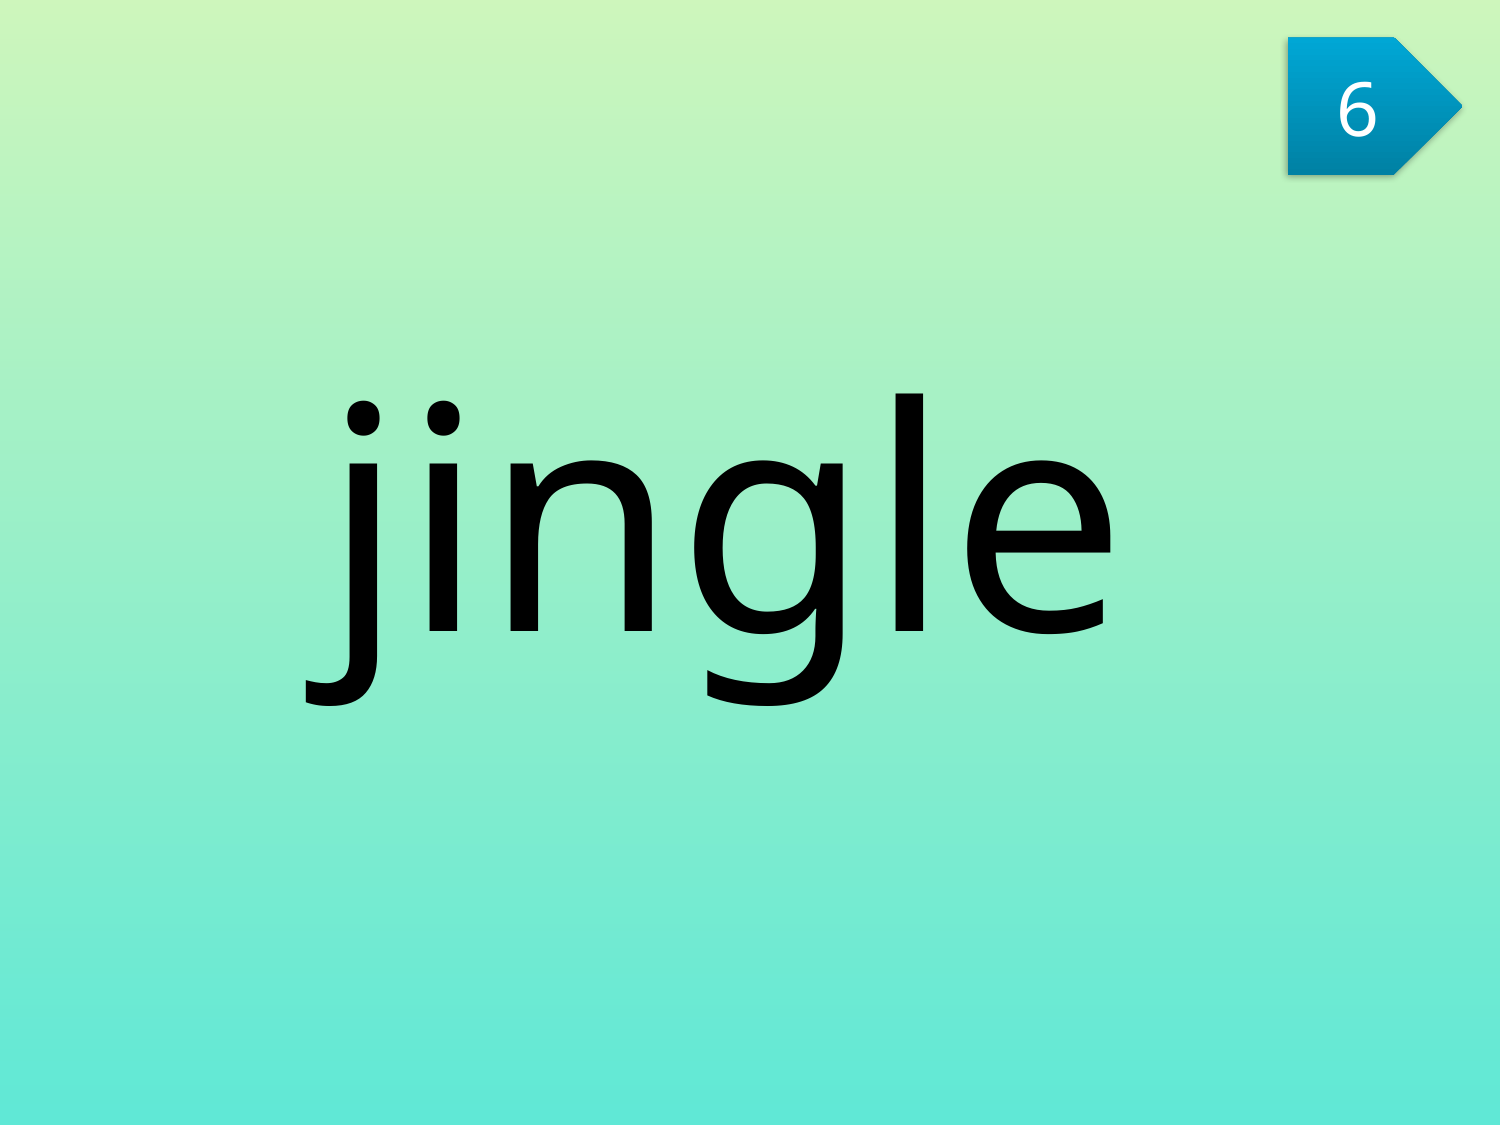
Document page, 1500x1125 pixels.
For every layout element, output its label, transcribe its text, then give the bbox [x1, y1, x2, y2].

title jingle [50, 412, 1400, 600]
text_box 6 [1287, 37, 1463, 175]
